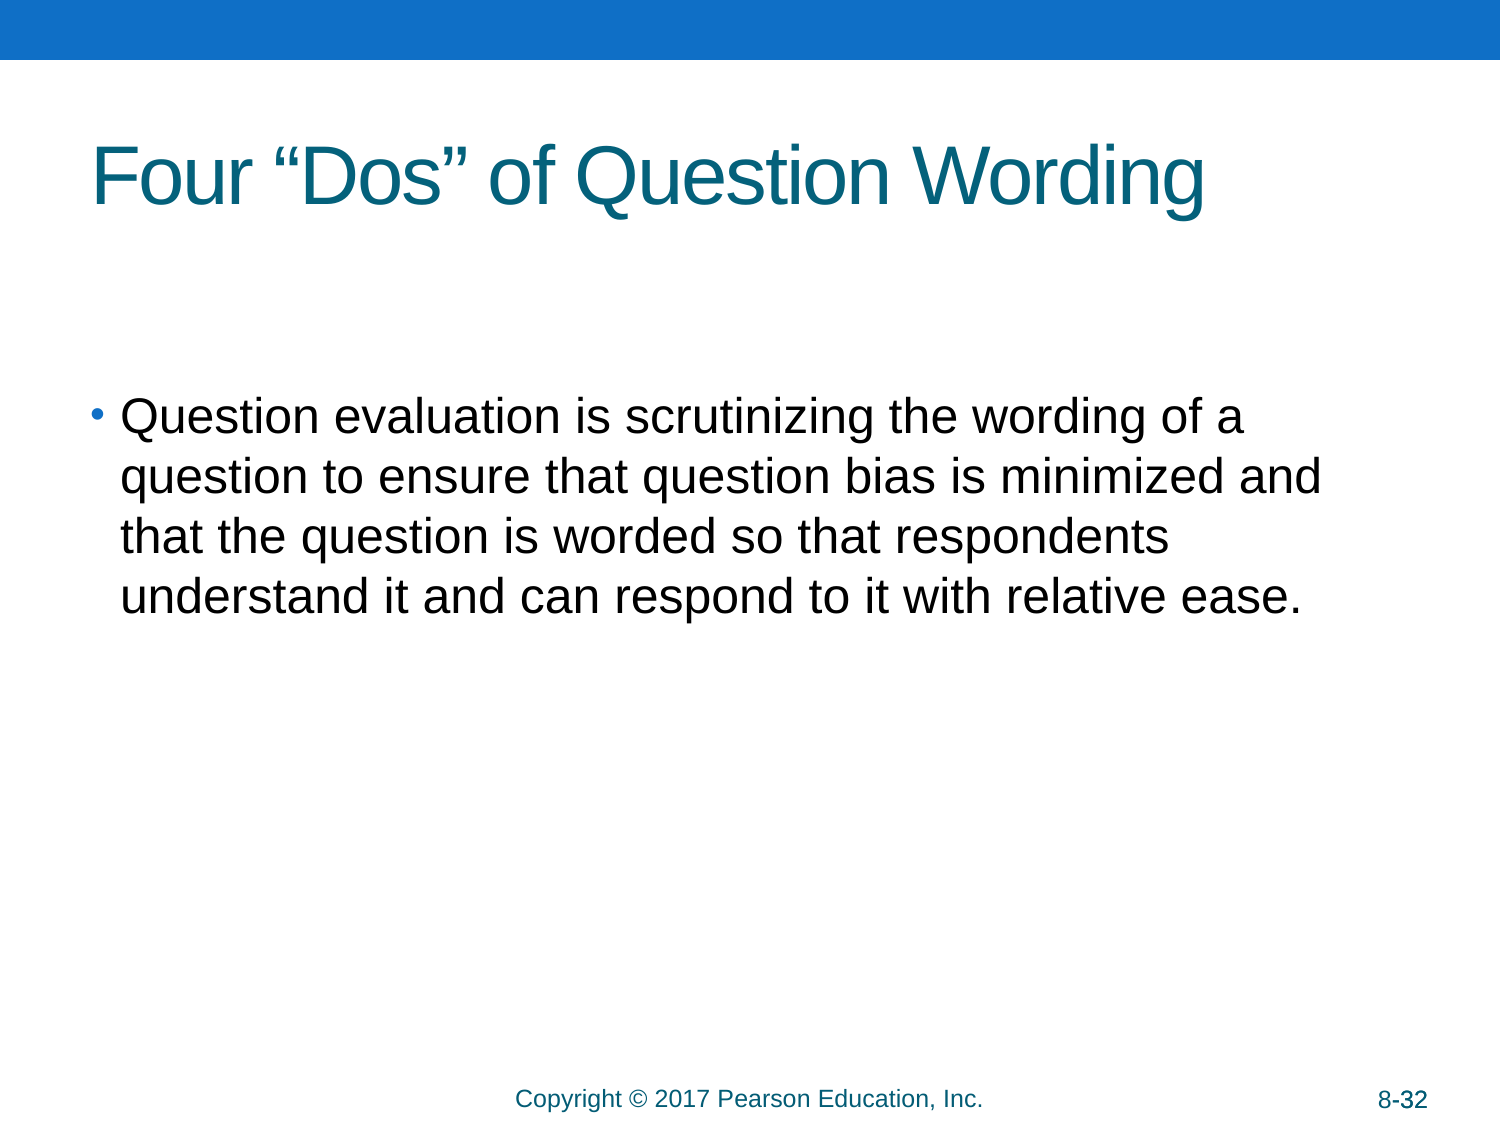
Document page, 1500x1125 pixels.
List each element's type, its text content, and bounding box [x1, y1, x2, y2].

list Question evaluation is scrutinizing the wording of a question to ensure that question bias is minimized and that the question is worded so that respondents understand it and can respond to it with relative ease. [75, 376, 1425, 1125]
title Four “Dos” of Question Wording [75, 90, 1425, 253]
